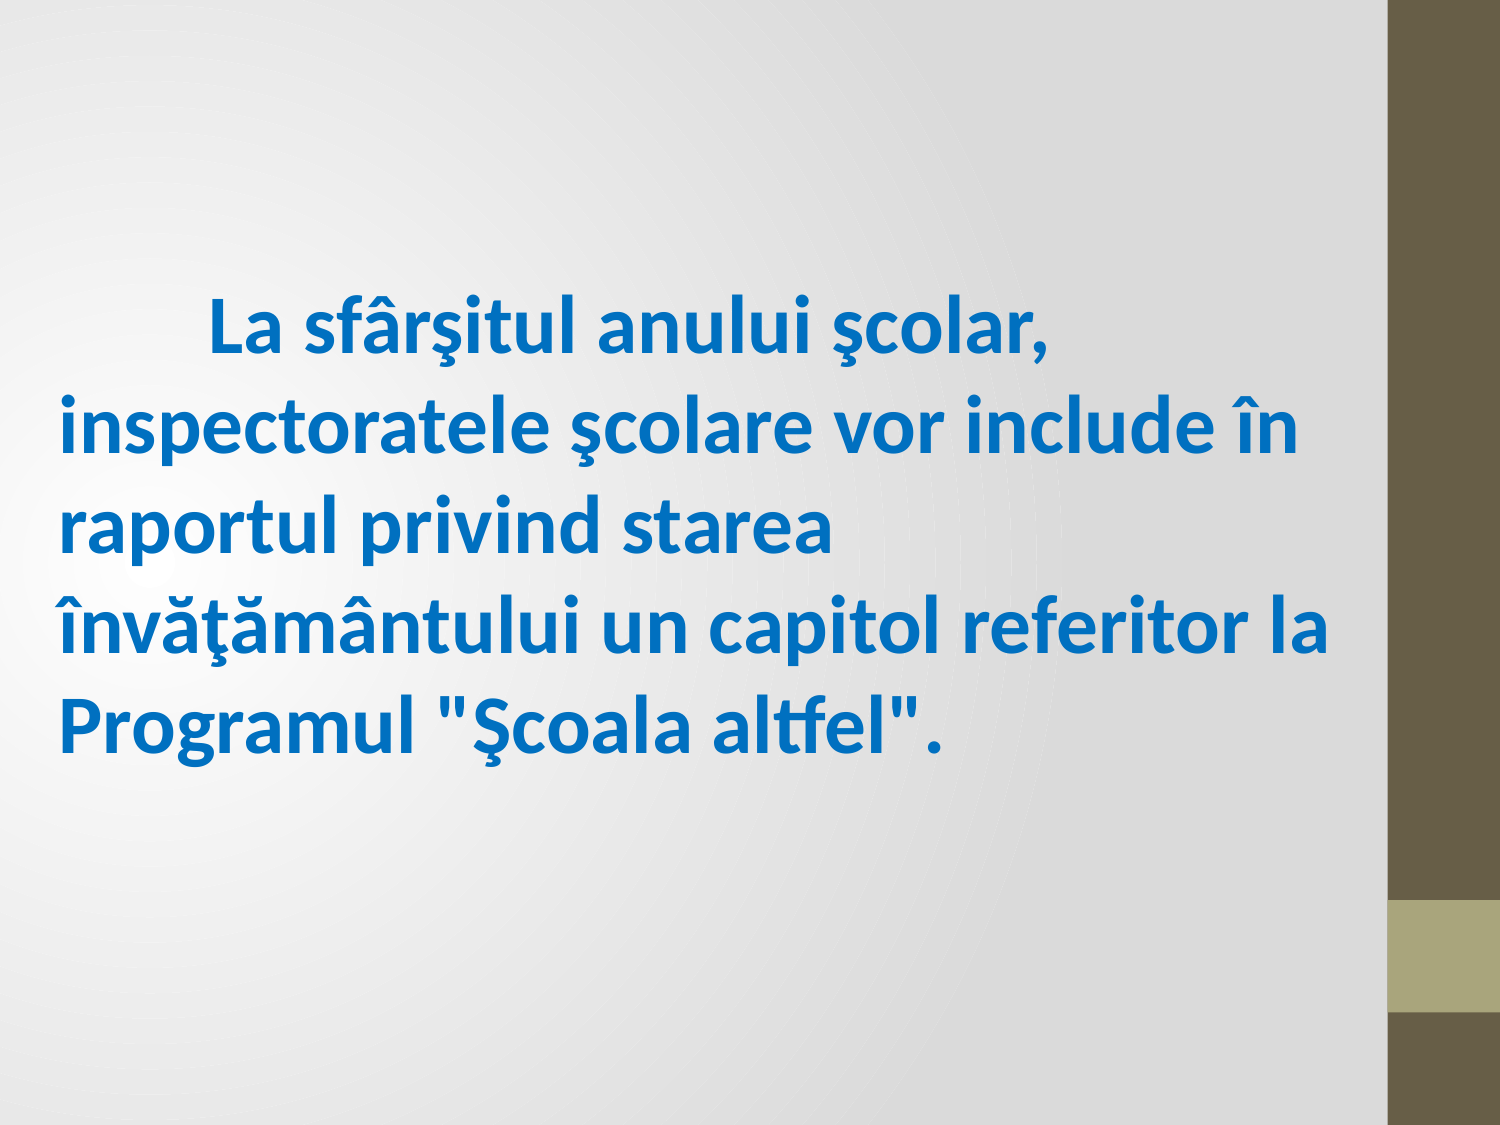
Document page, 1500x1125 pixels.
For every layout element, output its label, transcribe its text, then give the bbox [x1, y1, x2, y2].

list La sfârşitul anului şcolar, inspectoratele şcolare vor include în raportul privind starea învăţământului un capitol referitor la Programul "Şcoala altfel". [24, 262, 1363, 1050]
